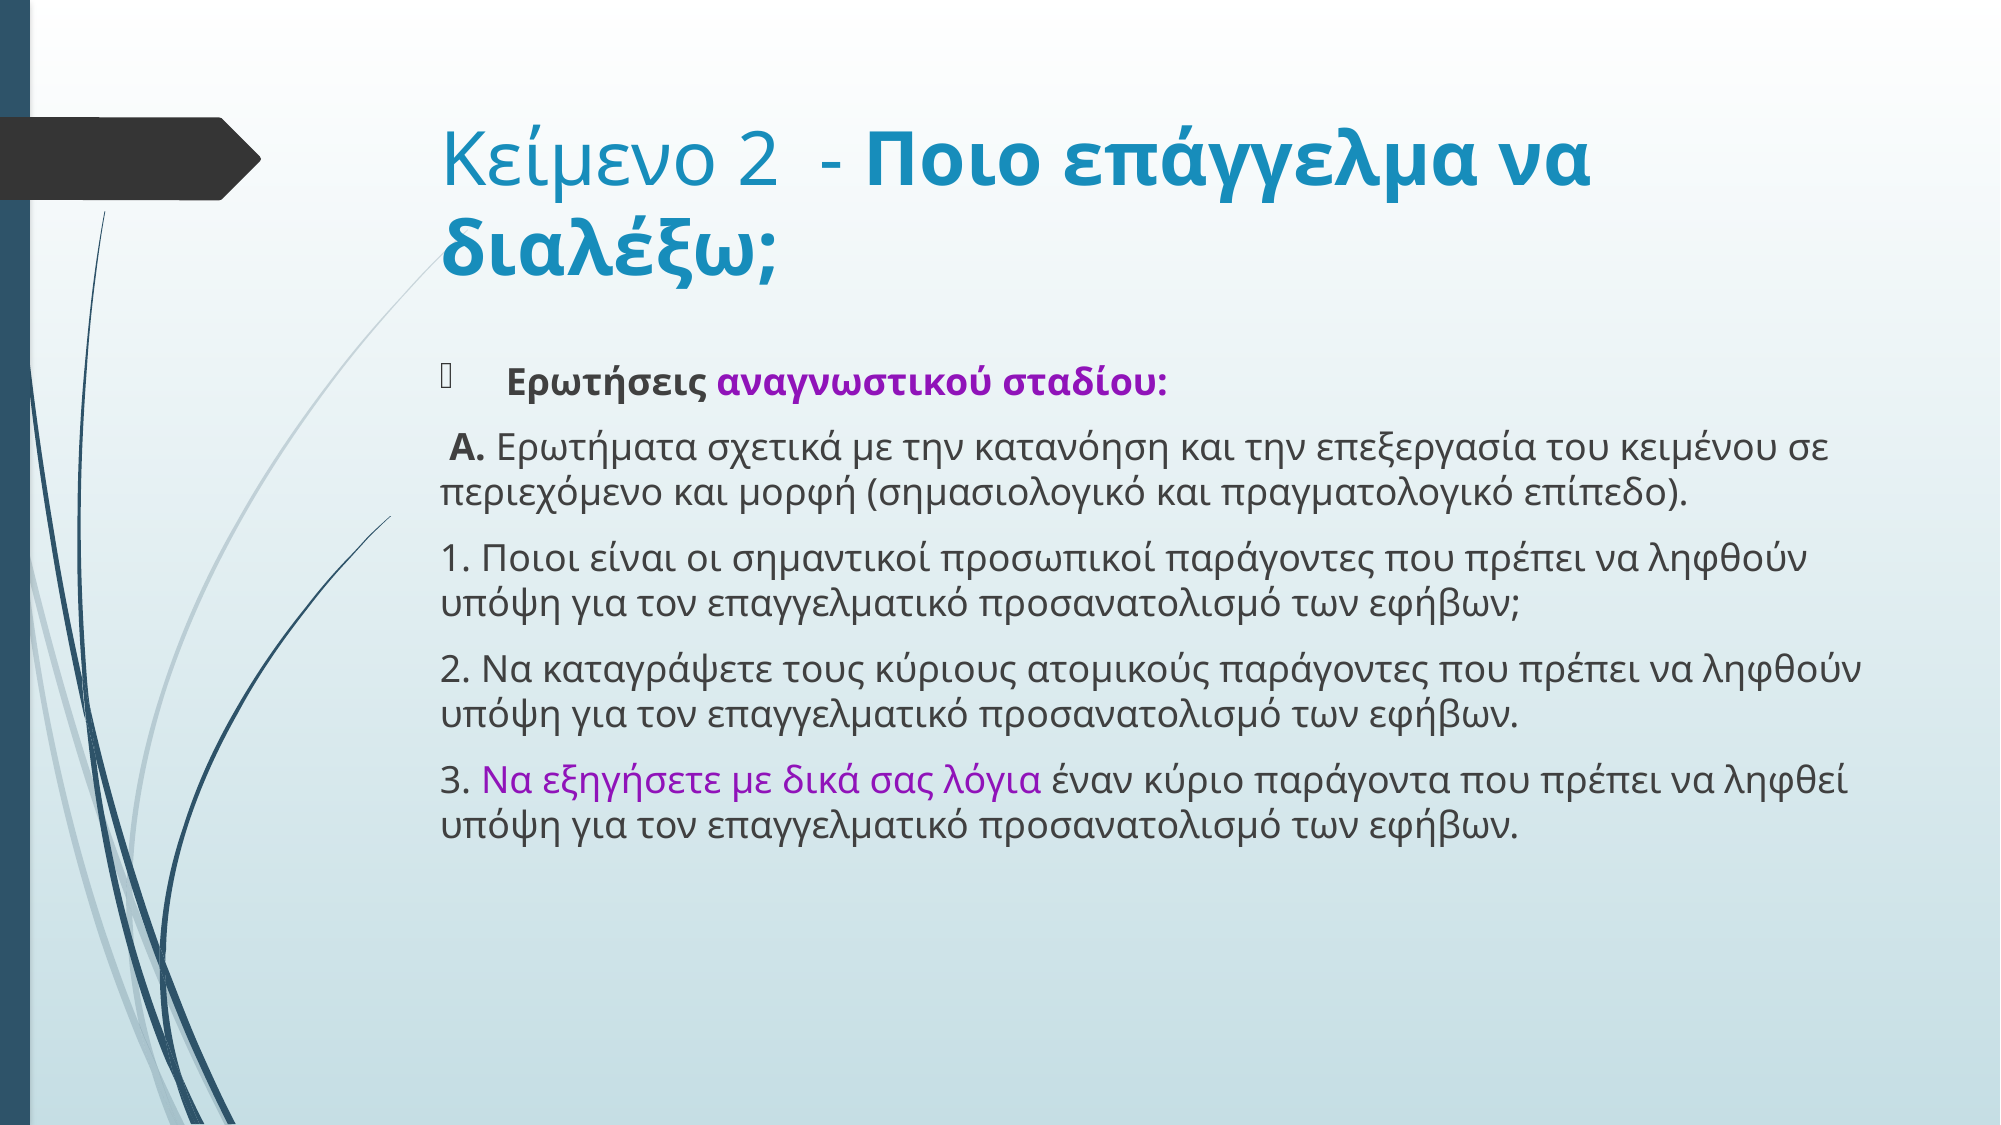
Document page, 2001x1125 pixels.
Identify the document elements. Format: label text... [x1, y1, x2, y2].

title Κείμενο 2 - Ποιο επάγγελμα να διαλέξω; [425, 102, 1888, 313]
list Ερωτήσεις αναγνωστικού σταδίου: Α. Ερωτήματα σχετικά με την κατανόηση και την επεξεργασία του κειμένου σε περιεχόμενο και μορφή (σημασιολογικό και πραγματολογικό επίπεδο). 1. Ποιοι είναι οι σημαντικοί προσωπικοί παράγοντες που πρέπει να ληφθούν υπόψη για τον επαγγελματικό προσανατολισμό των εφήβων; 2. Να καταγράψετε τους κύριους ατομικούς παράγοντες που πρέπει να ληφθούν υπόψη για τον επαγγελματικό προσανατολισμό των εφήβων. 3. Να εξηγήσετε με δικά σας λόγια έναν κύριο παράγοντα που πρέπει να ληφθεί υπόψη για τον επαγγελματικό προσανατολισμό των εφήβων. [424, 350, 1888, 970]
